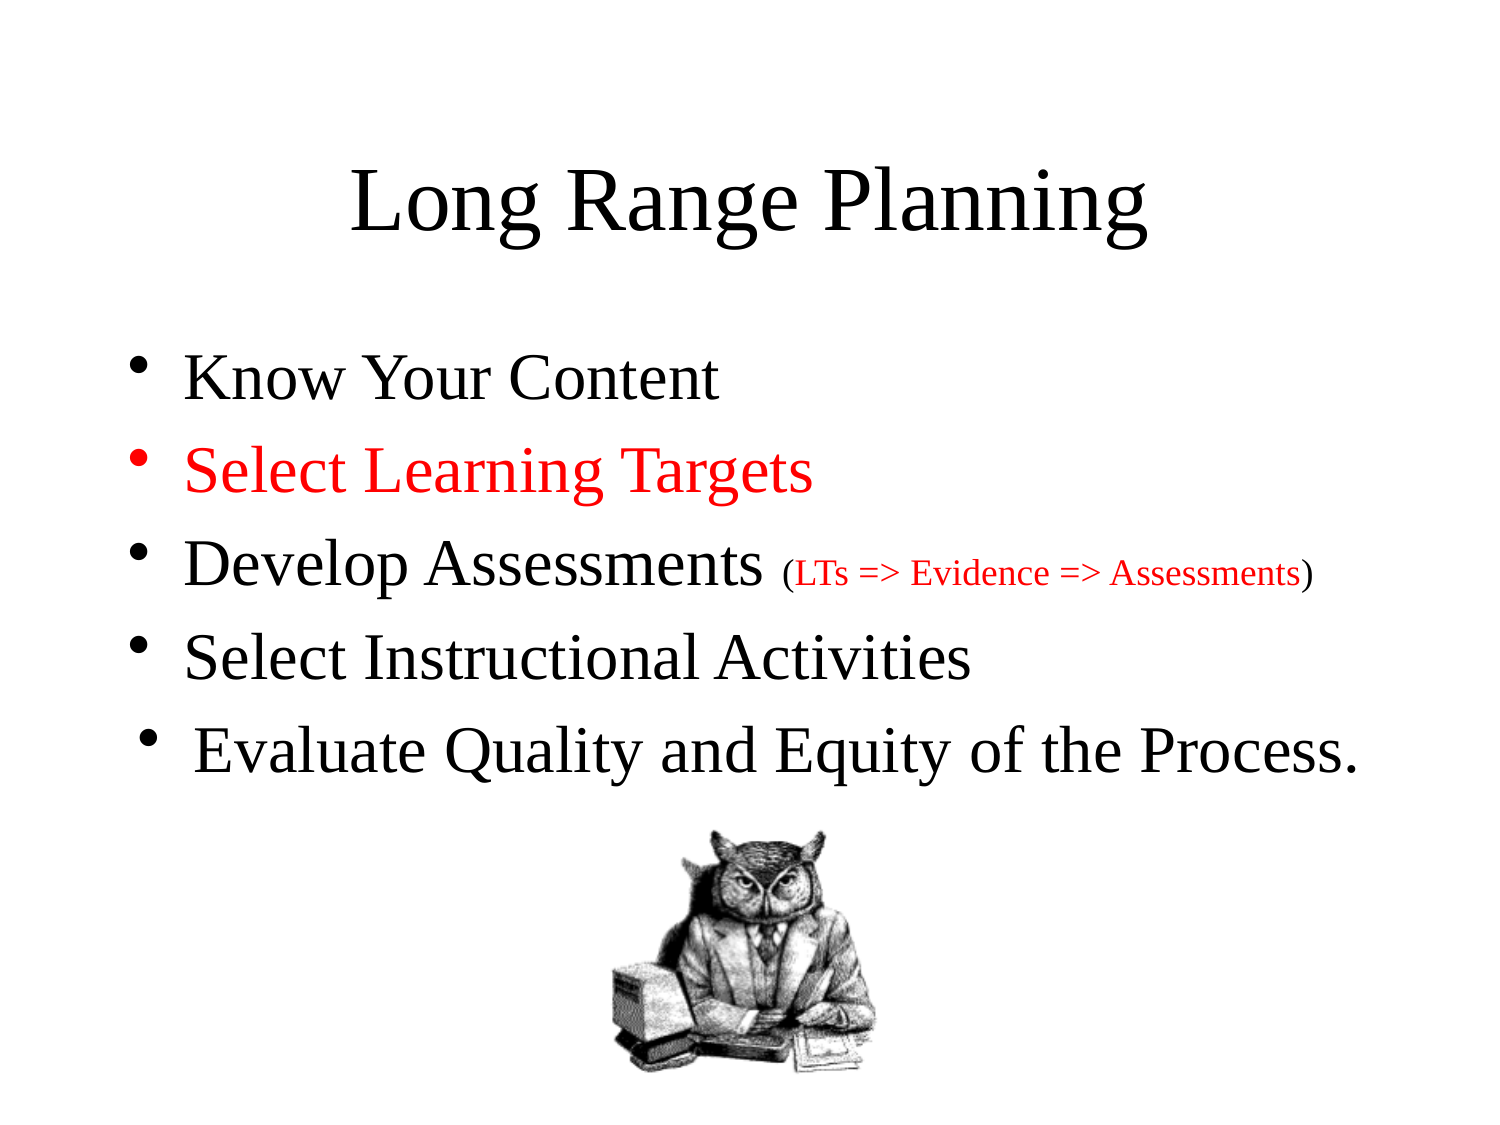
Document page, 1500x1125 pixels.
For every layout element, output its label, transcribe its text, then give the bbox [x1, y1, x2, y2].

title Long Range Planning [112, 99, 1388, 288]
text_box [599, 824, 890, 1080]
list Know Your Content Select Learning Targets Develop Assessments (LTs => Evidence => Assessments) Select Instructional Activities Evaluate Quality and Equity of the Process. [112, 324, 1388, 1000]
